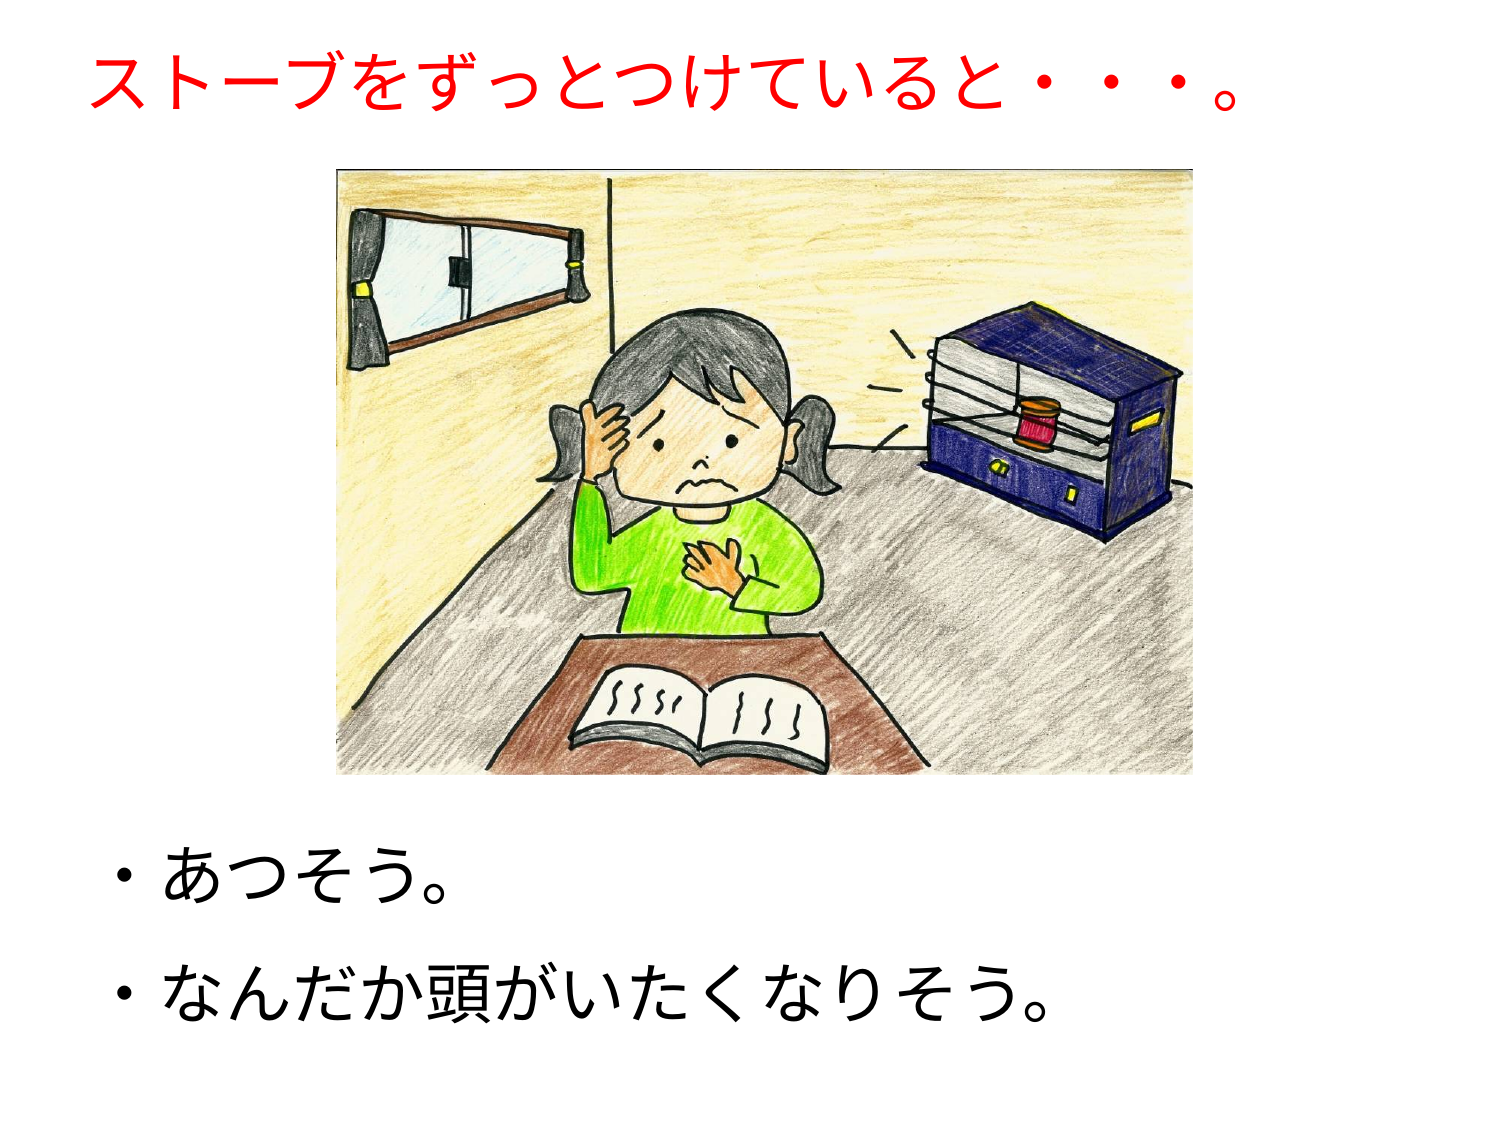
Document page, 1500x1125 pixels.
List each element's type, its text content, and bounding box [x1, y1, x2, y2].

text_box ストーブをずっとつけていると・・・。 [69, 33, 1393, 128]
list ・なんだか頭がいたくなりそう。 [76, 945, 1427, 1075]
text_box ・あつそう。 [76, 826, 1427, 945]
picture [336, 169, 1194, 776]
